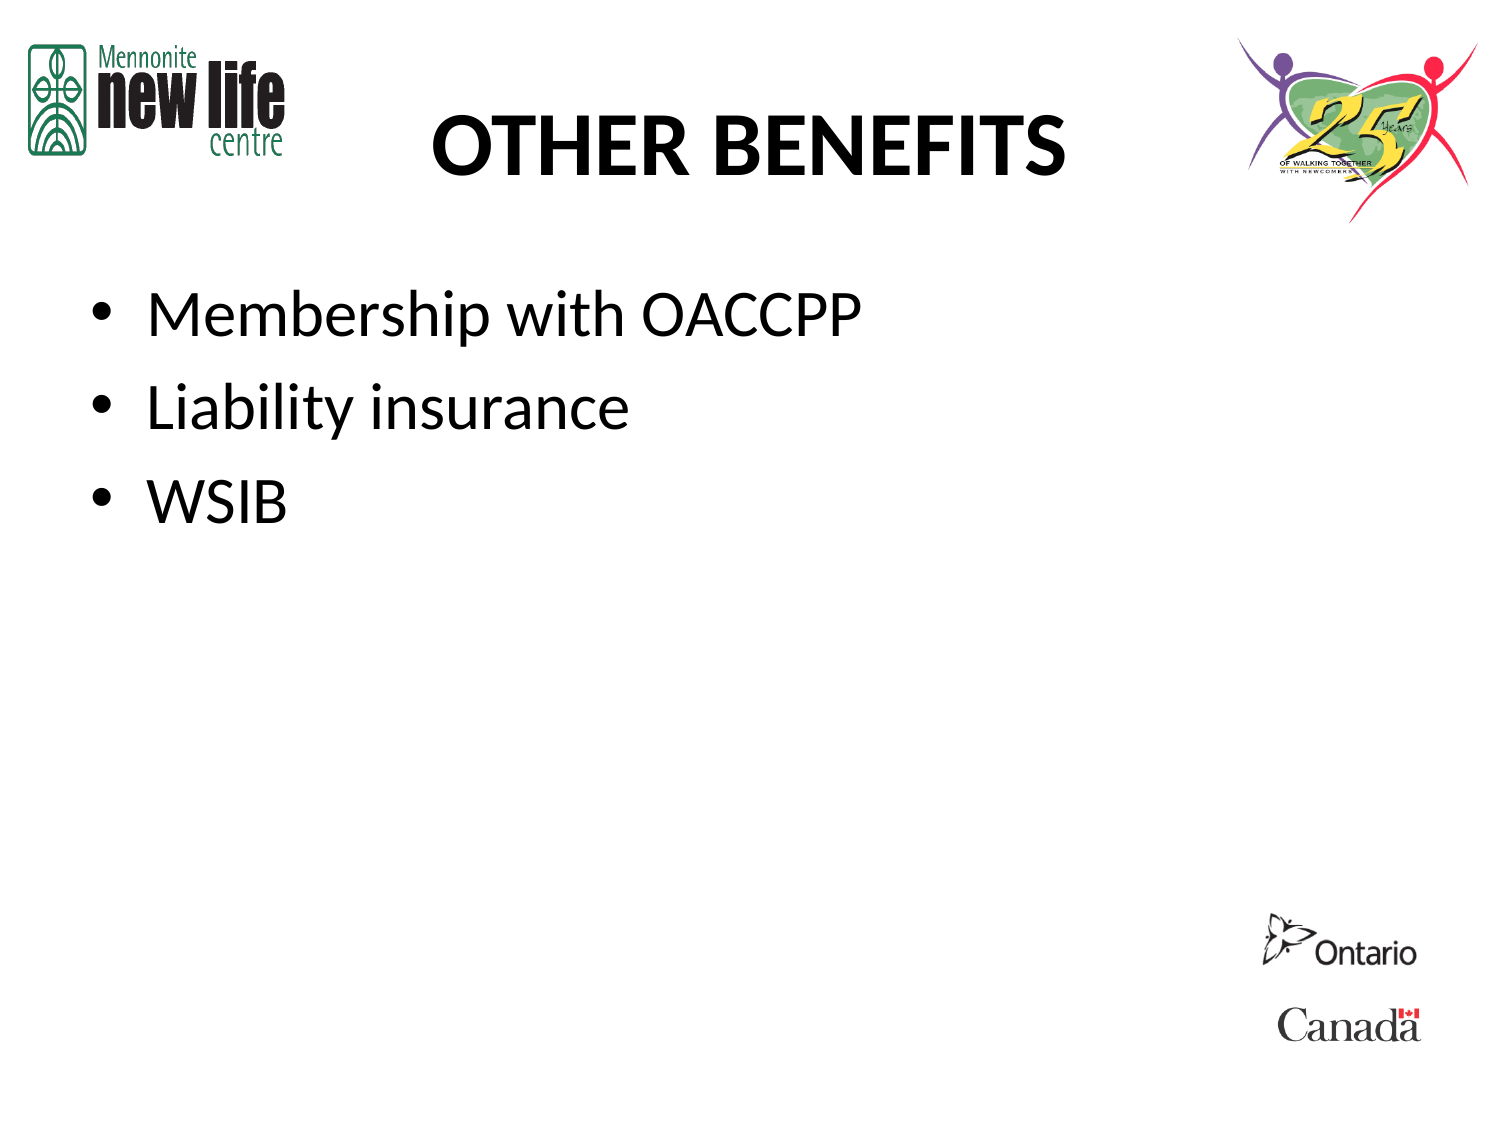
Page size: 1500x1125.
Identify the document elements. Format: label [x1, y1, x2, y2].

text_box [24, 37, 1478, 1088]
